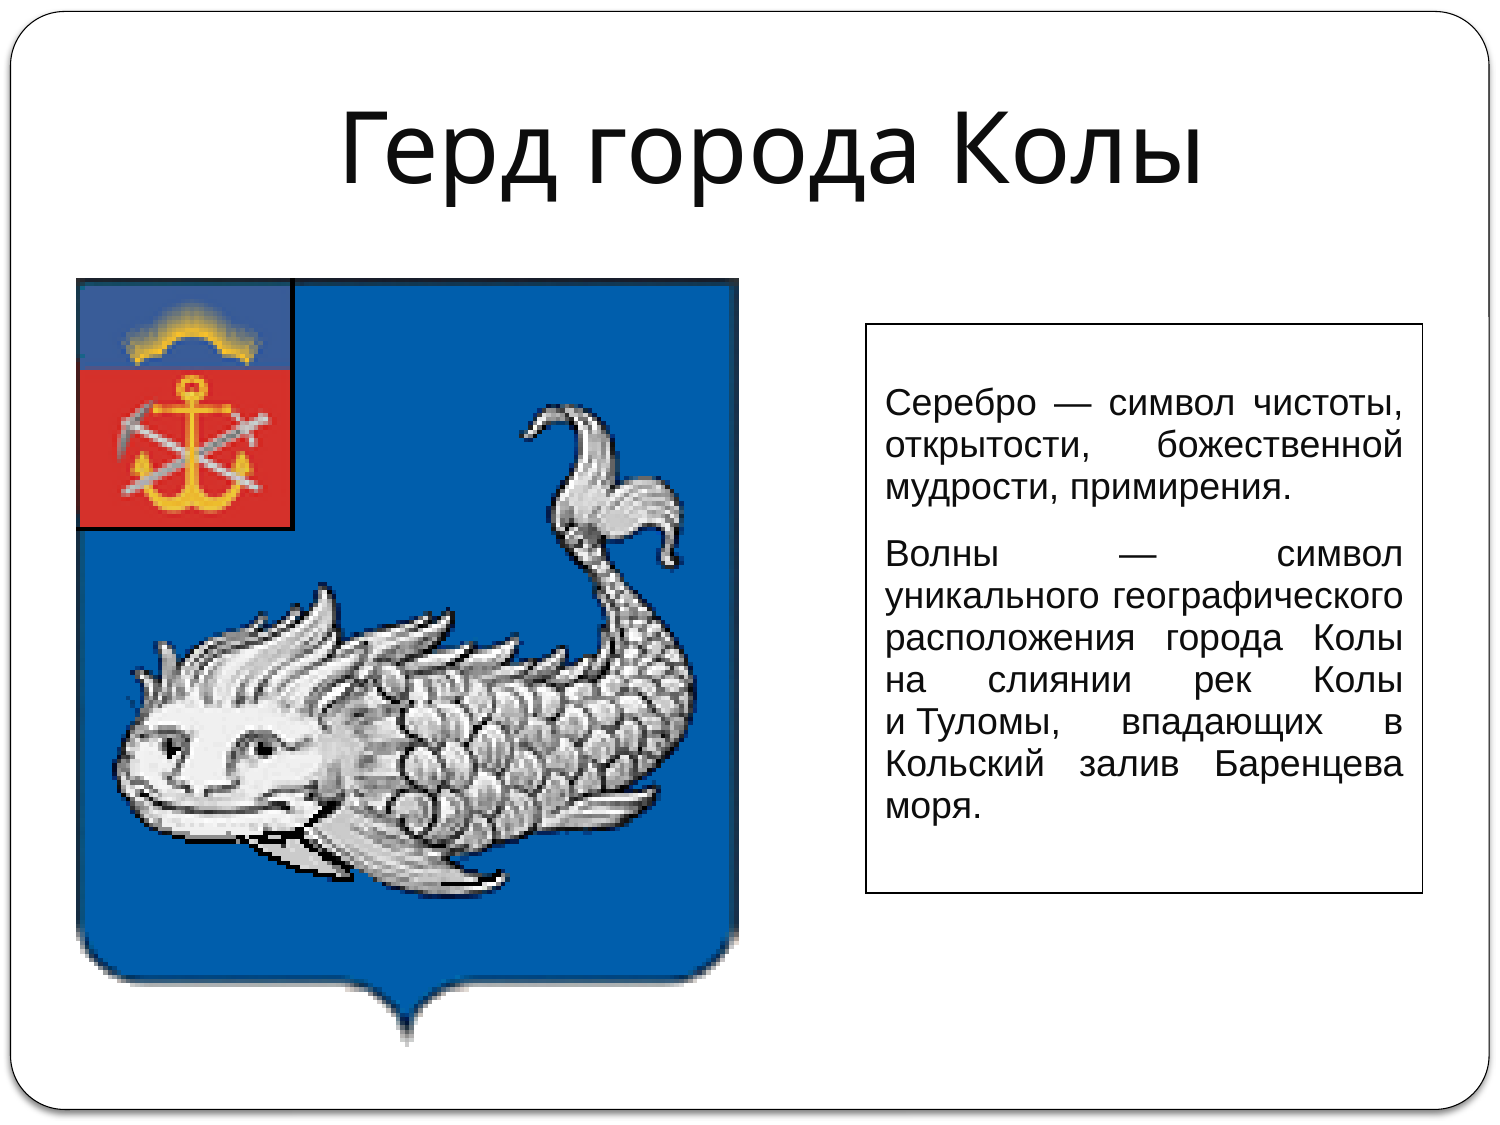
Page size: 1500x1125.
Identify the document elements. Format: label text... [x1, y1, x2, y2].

title Герд города Колы [147, 30, 1423, 219]
picture [76, 278, 739, 1047]
table_header Серебро — символ чистоты, открытости, божественной мудрости, примирения. Волны — символ уникального географического расположения города Колы на слиянии рек Колы и Туломы, впадающих в Кольский залив Баренцева моря. [867, 325, 1422, 892]
